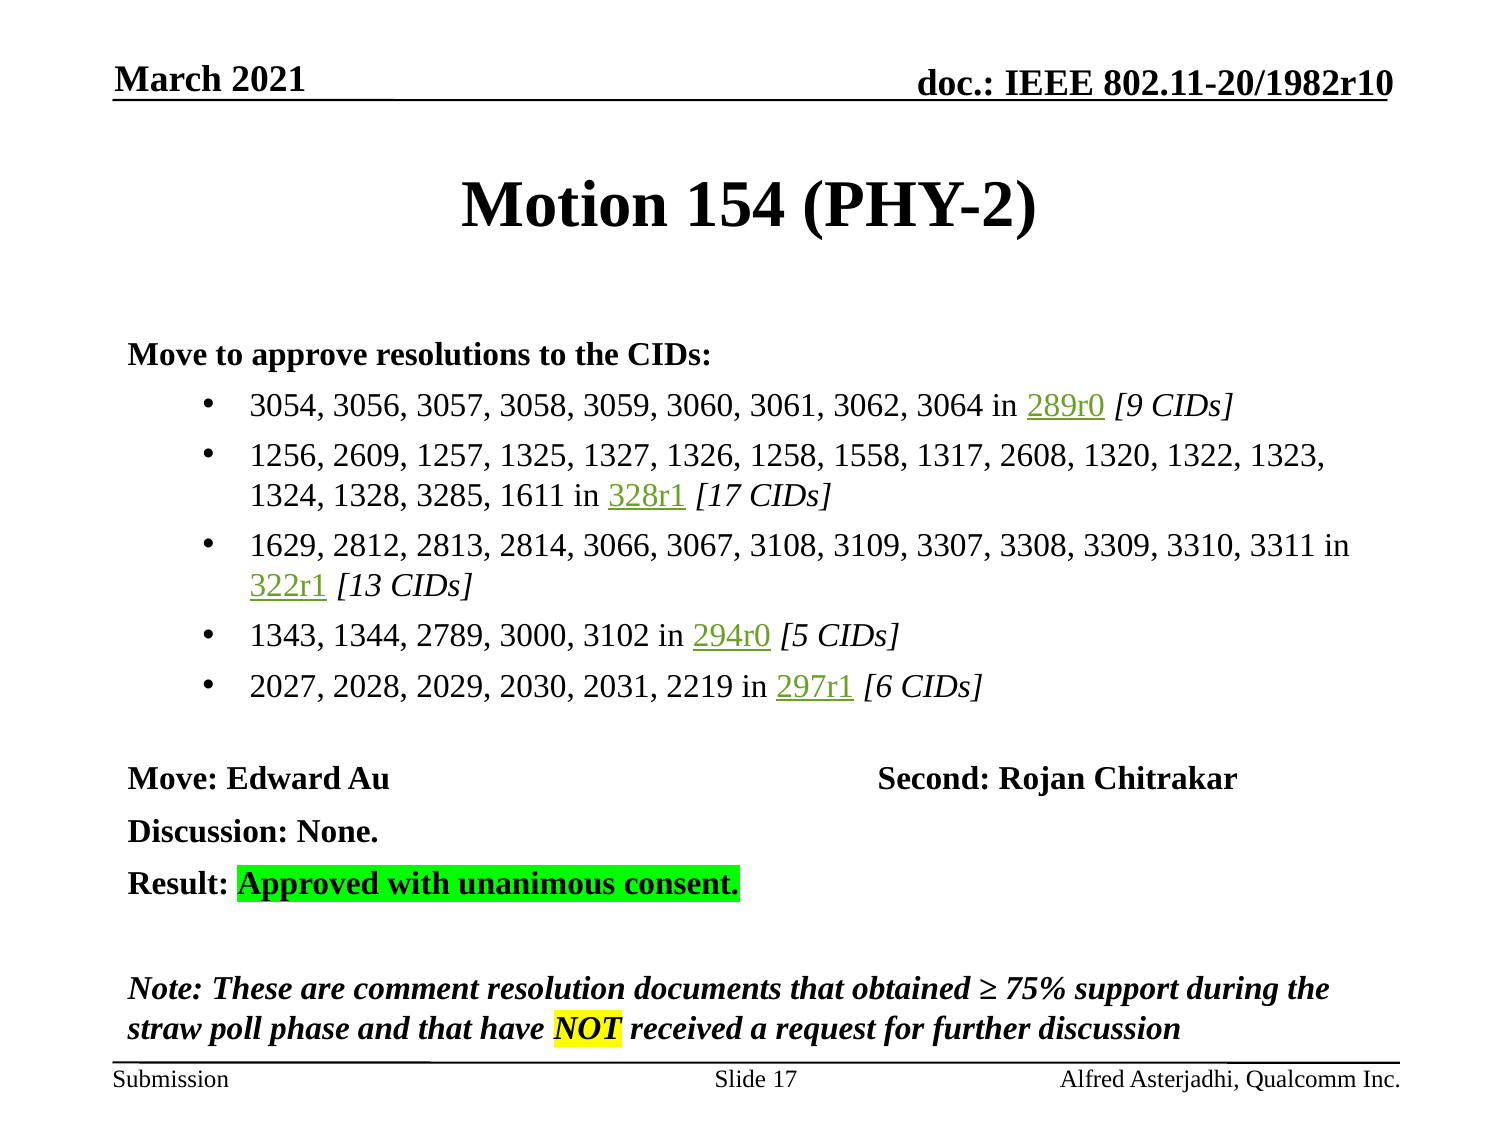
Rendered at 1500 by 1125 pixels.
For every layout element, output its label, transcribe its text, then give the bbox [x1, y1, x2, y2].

slide_number Slide 17 [712, 1061, 800, 1123]
title Motion 154 (PHY-2) [112, 112, 1388, 288]
footer Alfred Asterjadhi, Qualcomm Inc. [878, 1061, 1402, 1093]
list Move to approve resolutions to the CIDs: 3054, 3056, 3057, 3058, 3059, 3060, 3061, 3062, 3064 in 289r0 [9 CIDs] 1256, 2609, 1257, 1325, 1327, 1326, 1258, 1558, 1317, 2608, 1320, 1322, 1323, 1324, 1328, 3285, 1611 in 328r1 [17 CIDs] 1629, 2812, 2813, 2814, 3066, 3067, 3108, 3109, 3307, 3308, 3309, 3310, 3311 in 322r1 [13 CIDs] 1343, 1344, 2789, 3000, 3102 in 294r0 [5 CIDs] 2027, 2028, 2029, 2030, 2031, 2219 in 297r1 [6 CIDs] Move: Edward Au Second: Rojan Chitrakar Discussion: None. Result: Approved with unanimous consent. Note: These are comment resolution documents that obtained ≥ 75% support during the straw poll phase and that have NOT received a request for further discussion [112, 324, 1388, 1000]
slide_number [114, 54, 423, 100]
